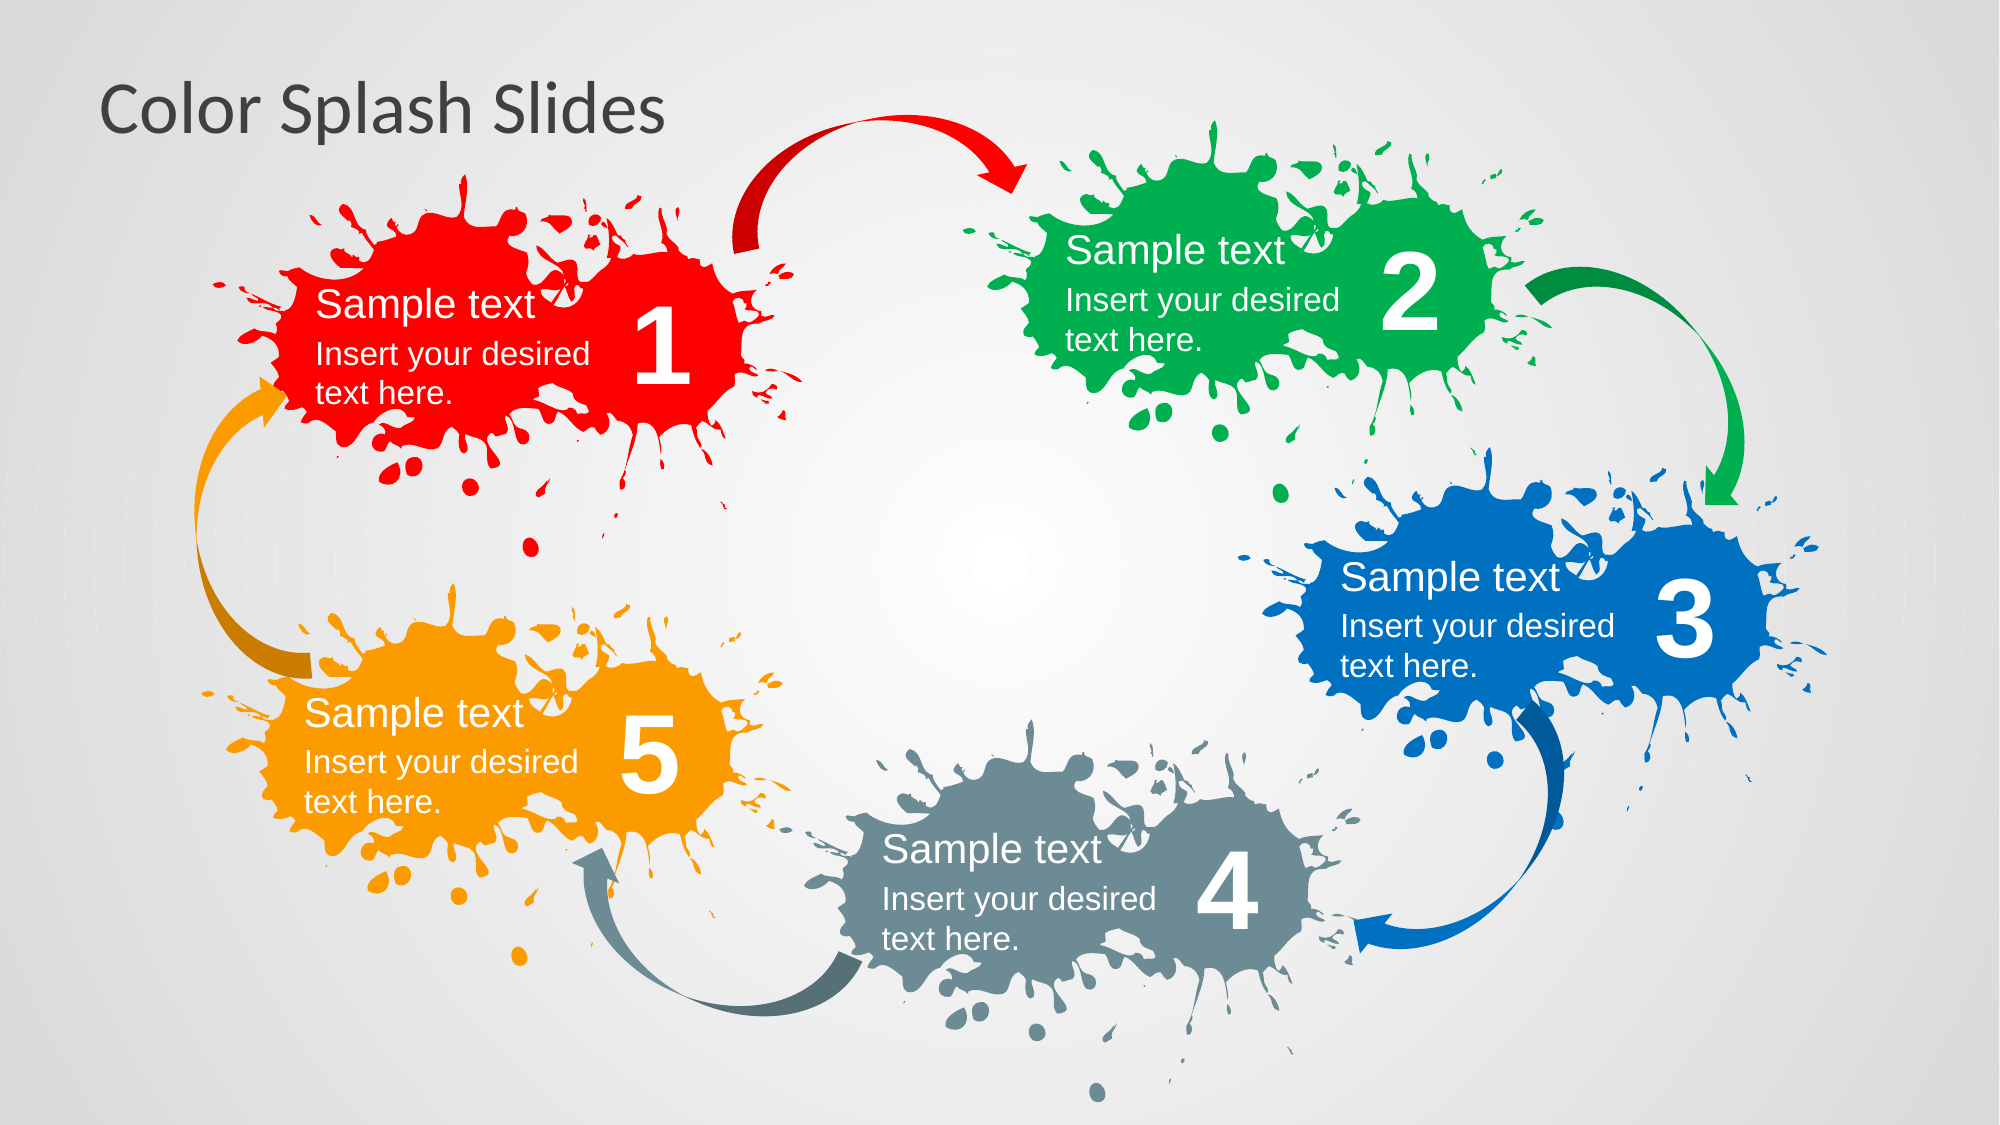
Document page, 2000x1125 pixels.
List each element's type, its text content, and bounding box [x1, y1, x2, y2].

text_box [192, 442, 212, 582]
text_box [756, 112, 959, 172]
title Color Splash Slides [99, 45, 1900, 162]
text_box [1237, 446, 1828, 834]
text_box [962, 119, 1553, 508]
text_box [779, 719, 1370, 1107]
text_box [1374, 842, 1549, 952]
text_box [212, 173, 803, 562]
text_box [644, 978, 774, 1019]
text_box [1557, 264, 1747, 445]
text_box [300, 269, 776, 421]
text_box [201, 582, 792, 971]
